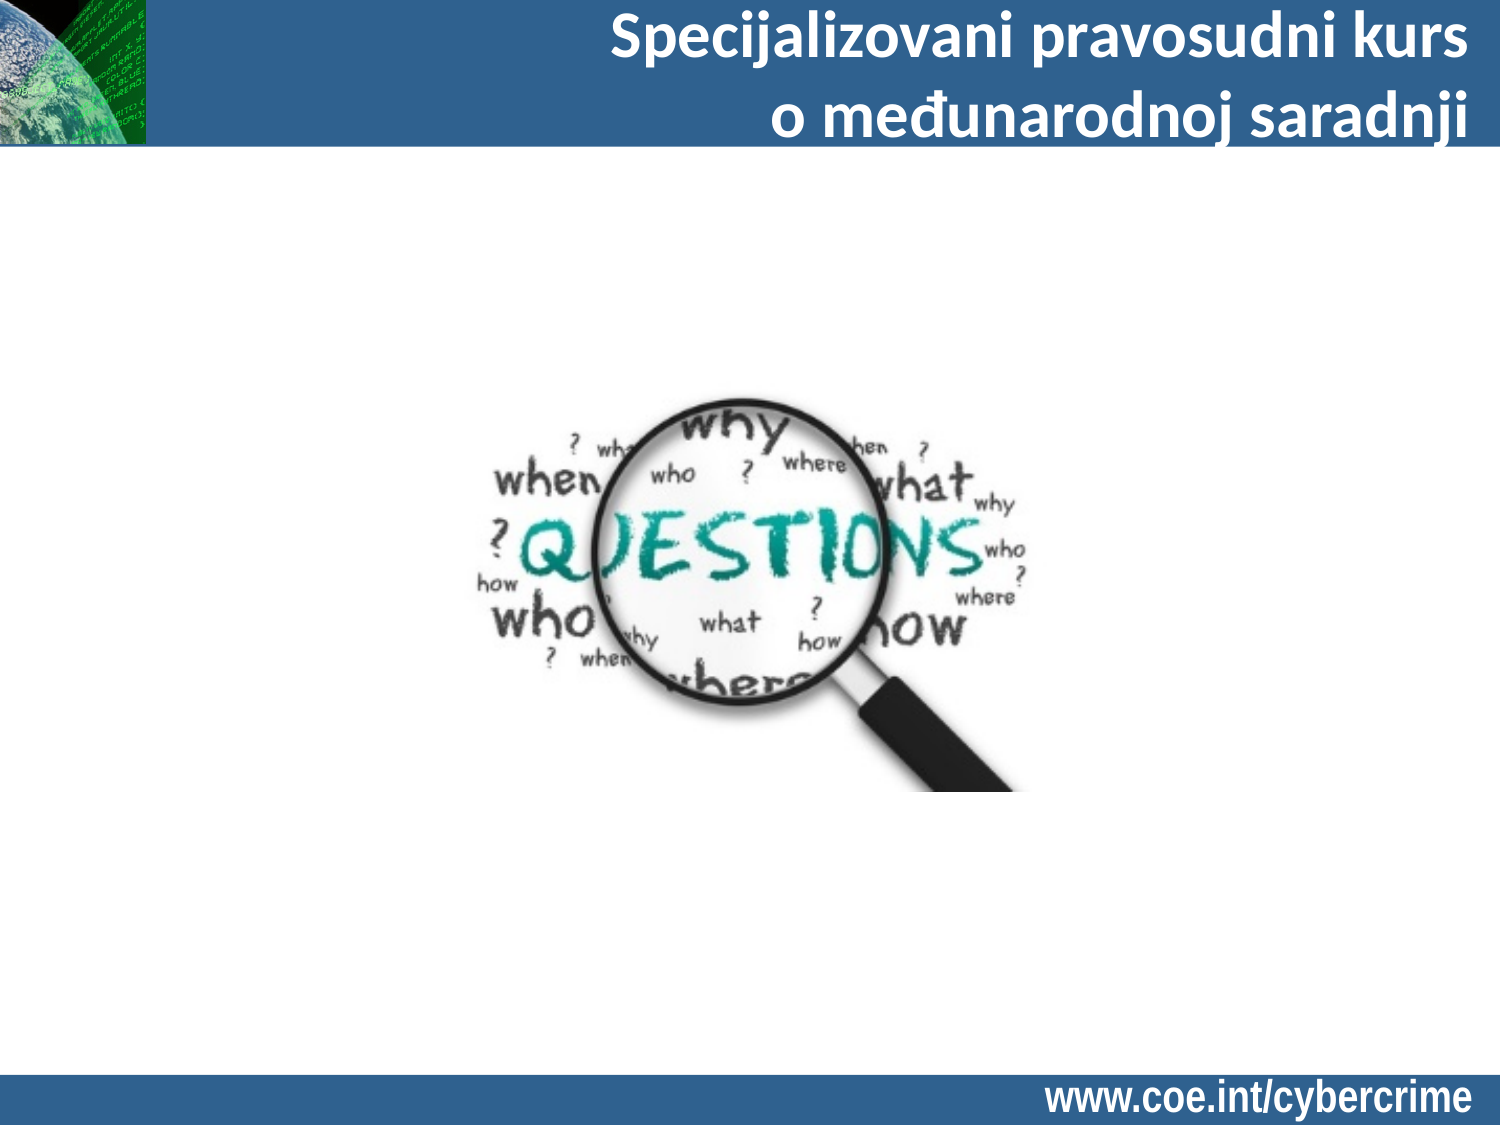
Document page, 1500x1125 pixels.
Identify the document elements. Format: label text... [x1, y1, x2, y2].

picture [0, 0, 146, 144]
picture [443, 332, 1057, 793]
text_box Specijalizovani pravosudni kurs o međunarodnoj saradnji [148, 0, 1500, 149]
text_box [0, 1073, 1030, 1125]
text_box www.coe.int/cybercrime [1030, 1059, 1500, 1125]
